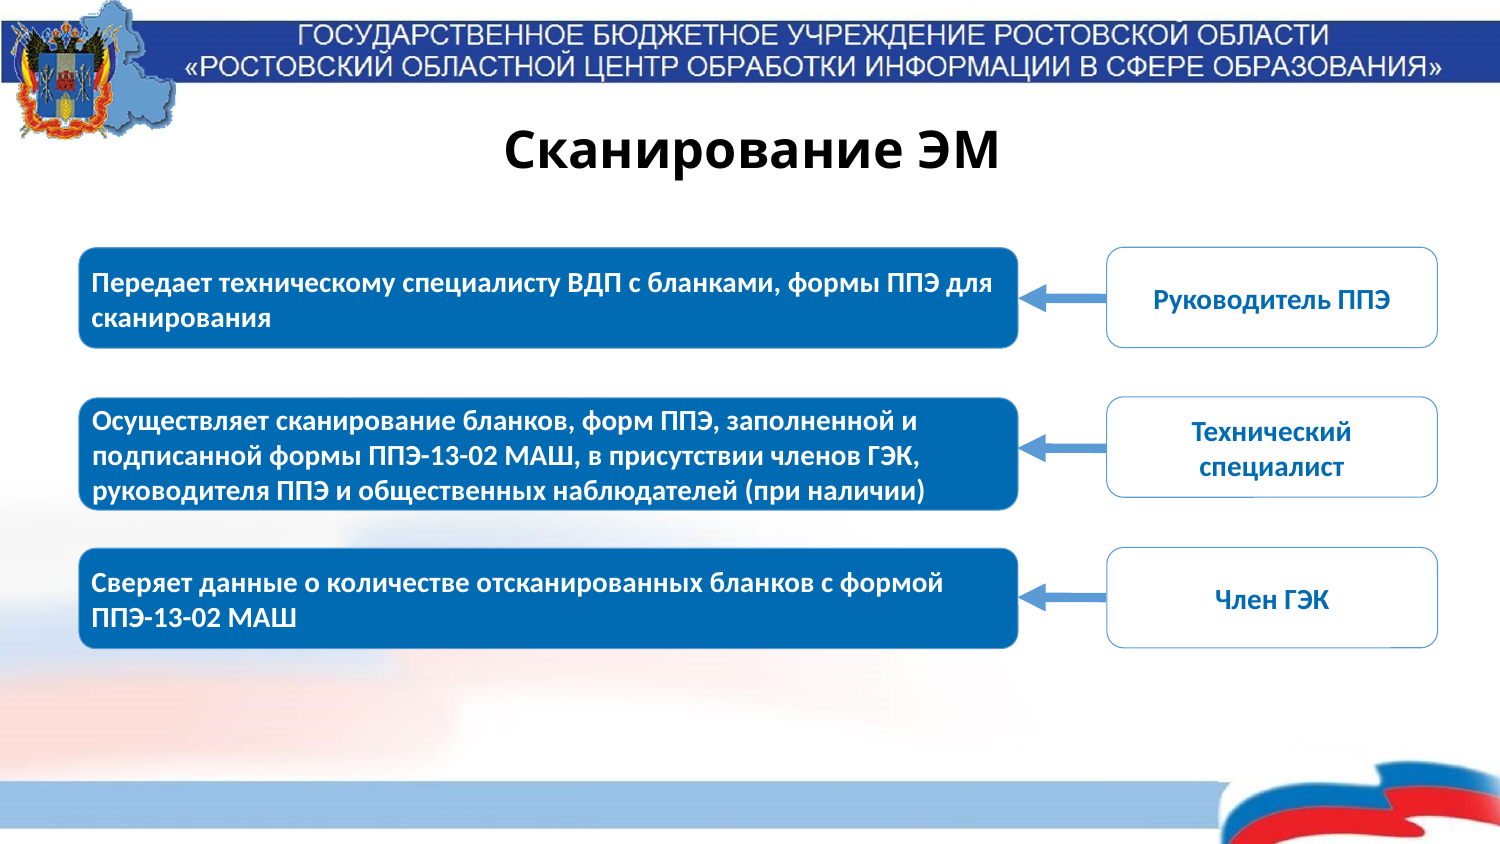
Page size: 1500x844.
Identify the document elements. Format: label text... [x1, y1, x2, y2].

text_box Технический специалист [1106, 396, 1438, 498]
picture [0, 0, 1500, 844]
text_box Передает техническому специалисту ВДП с бланками, формы ППЭ для сканирования [78, 247, 1019, 349]
text_box Сверяет данные о количестве отсканированных бланков с формой ППЭ-13-02 МАШ [78, 547, 1019, 650]
title Сканирование ЭМ [105, 70, 1400, 234]
text_box Осуществляет сканирование бланков, форм ППЭ, заполненной и подписанной формы ППЭ-13-02 МАШ, в присутствии членов ГЭК, руководителя ППЭ и общественных наблюдателей (при наличии) [78, 397, 1019, 511]
text_box Член ГЭК [1106, 546, 1439, 649]
text_box Руководитель ППЭ [1106, 246, 1438, 349]
